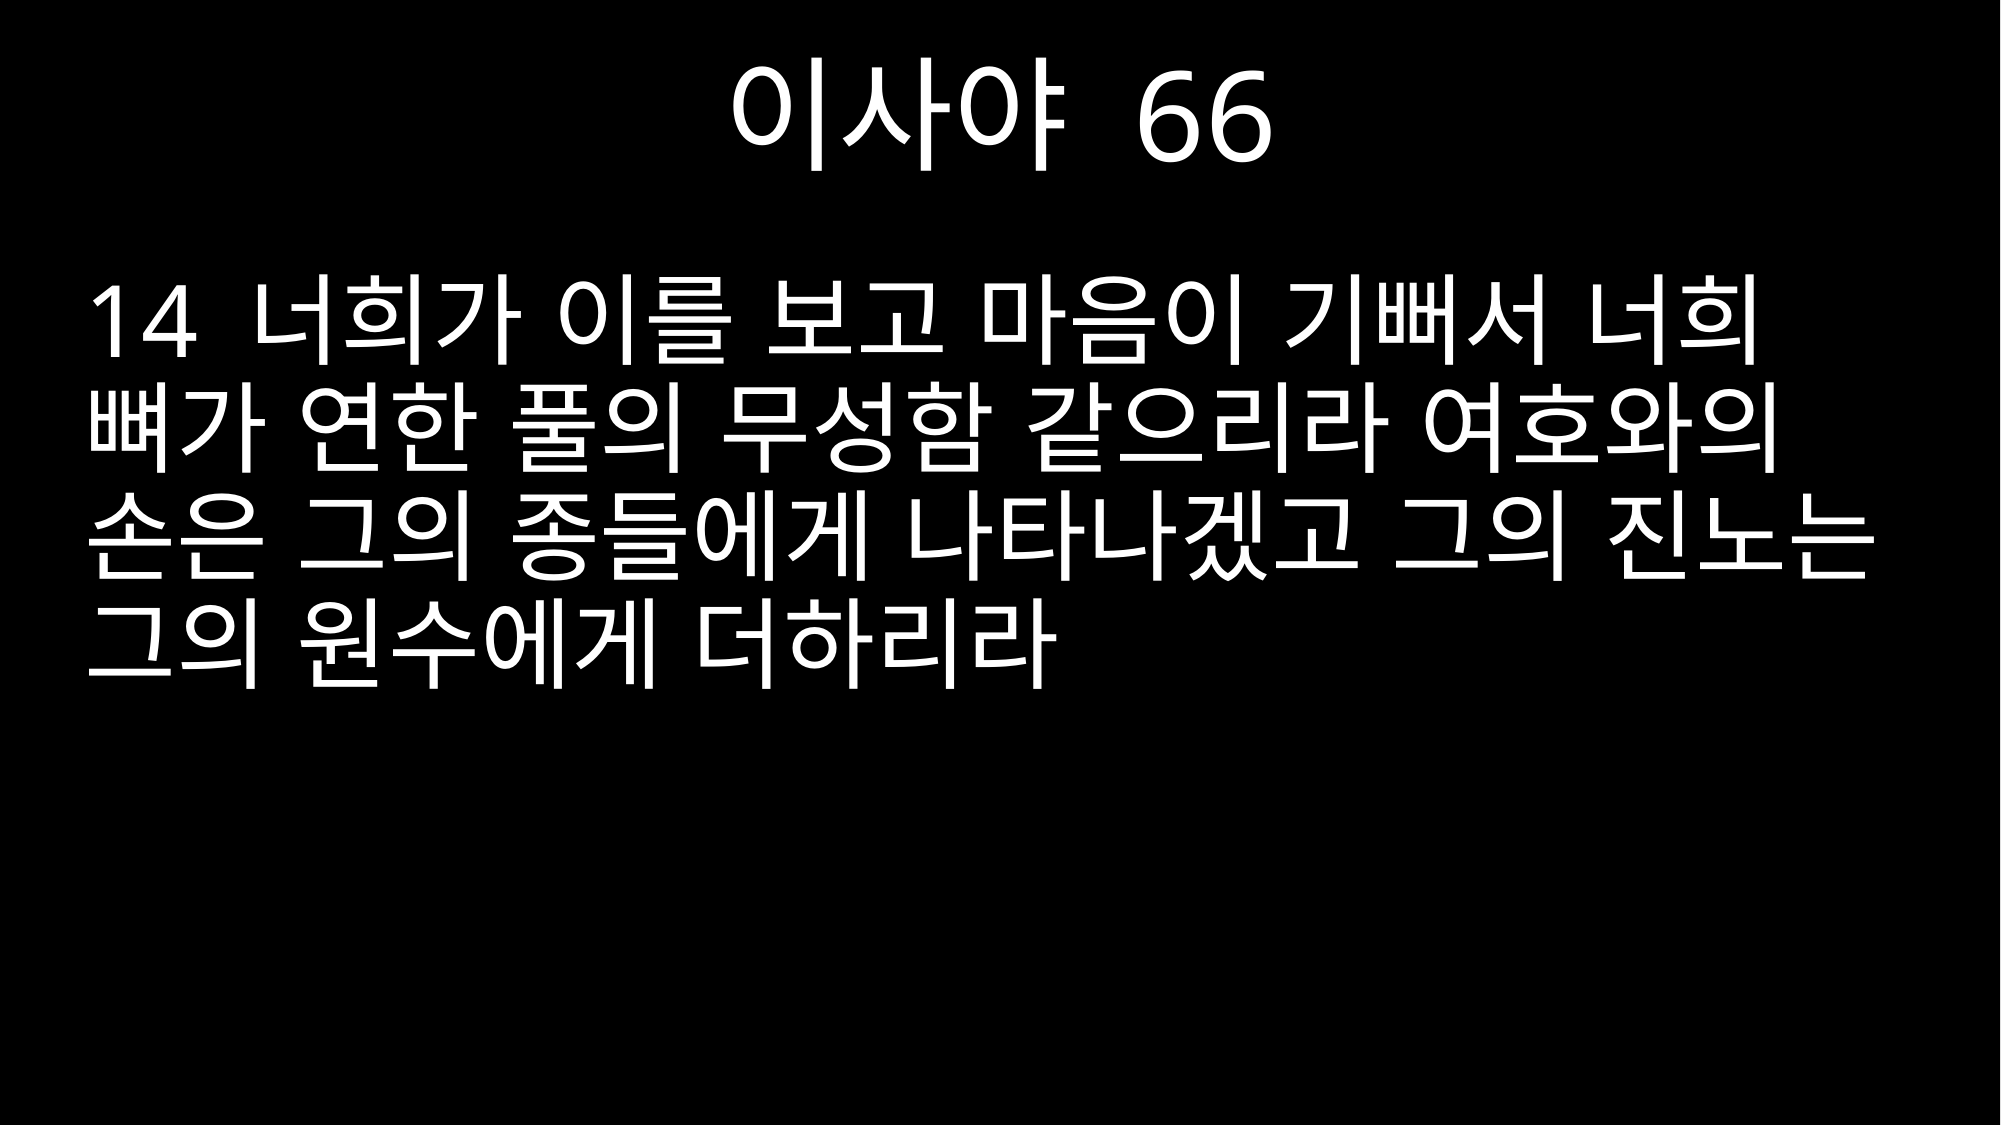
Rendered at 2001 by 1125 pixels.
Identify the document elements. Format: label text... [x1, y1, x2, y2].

picture [0, 0, 2001, 1125]
list 14 너희가 이를 보고 마음이 기뻐서 너희 뼈가 연한 풀의 무성함 같으리라 여호와의 손은 그의 종들에게 나타나겠고 그의 진노는 그의 원수에게 더하리라 [69, 263, 1953, 423]
footer 이사야 66 [0, 32, 2000, 192]
